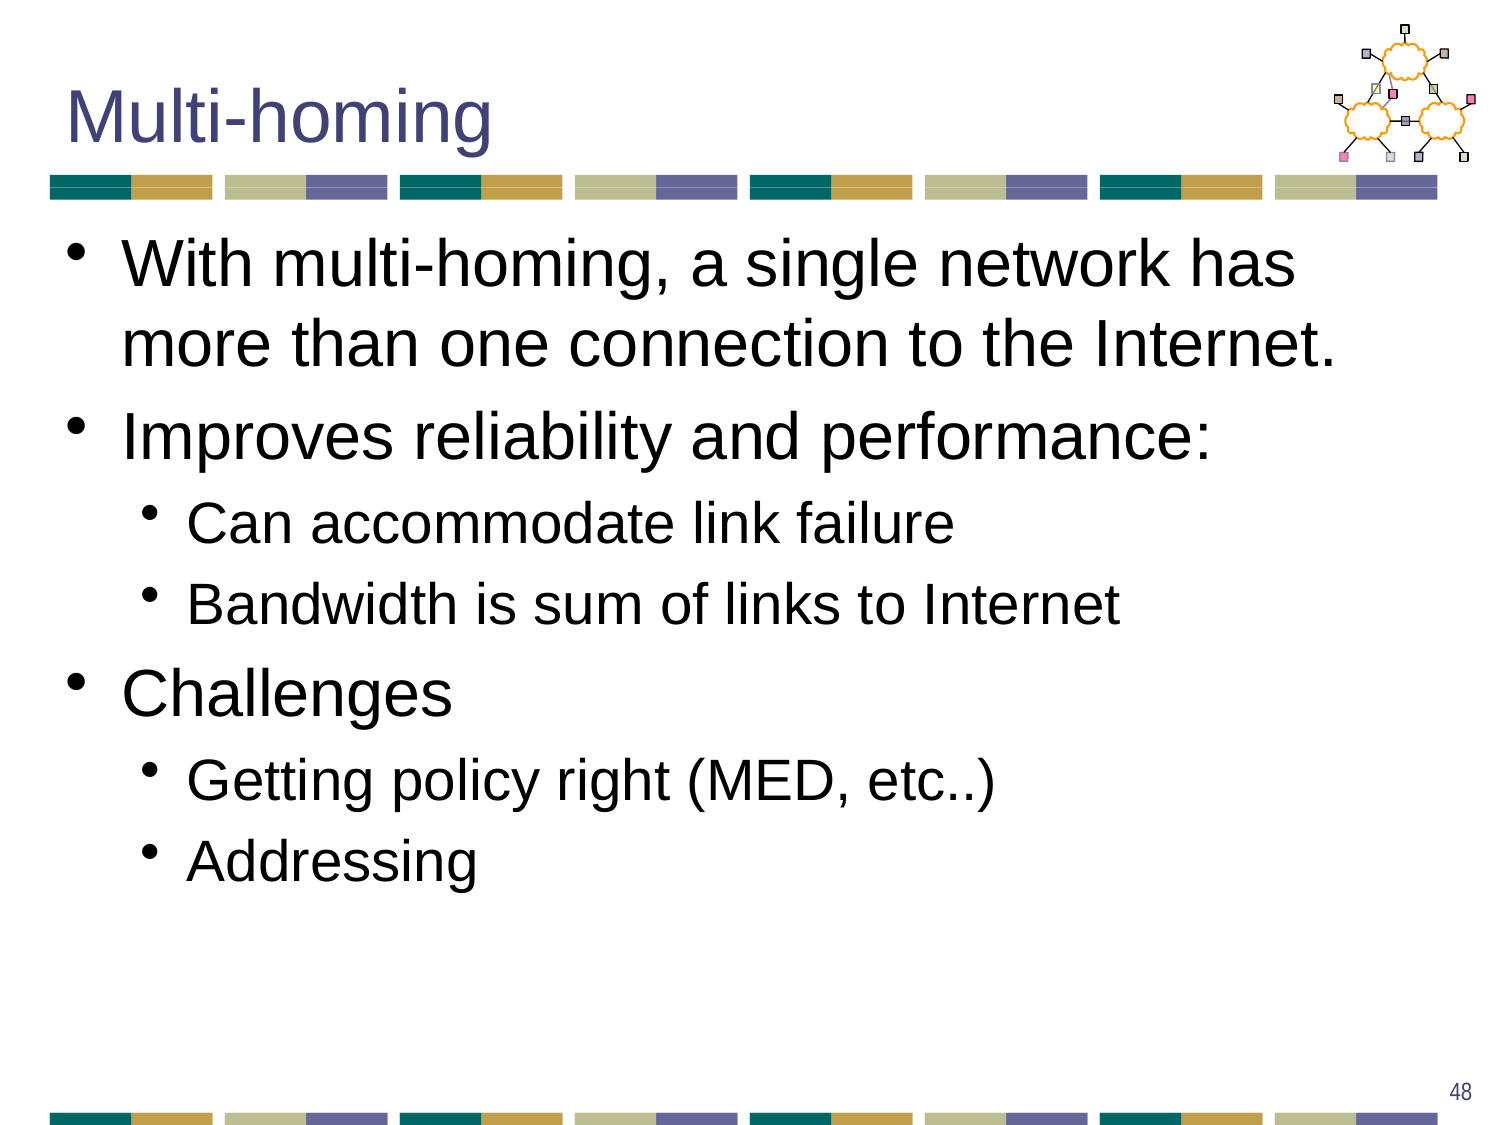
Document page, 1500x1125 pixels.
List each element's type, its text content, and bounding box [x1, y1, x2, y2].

slide_number 48 [1174, 1037, 1488, 1113]
list With multi-homing, a single network has more than one connection to the Internet. Improves reliability and performance: Can accommodate link failure Bandwidth is sum of links to Internet Challenges Getting policy right (MED, etc..) Addressing [49, 212, 1438, 1001]
title Multi-homing [49, 62, 1388, 163]
